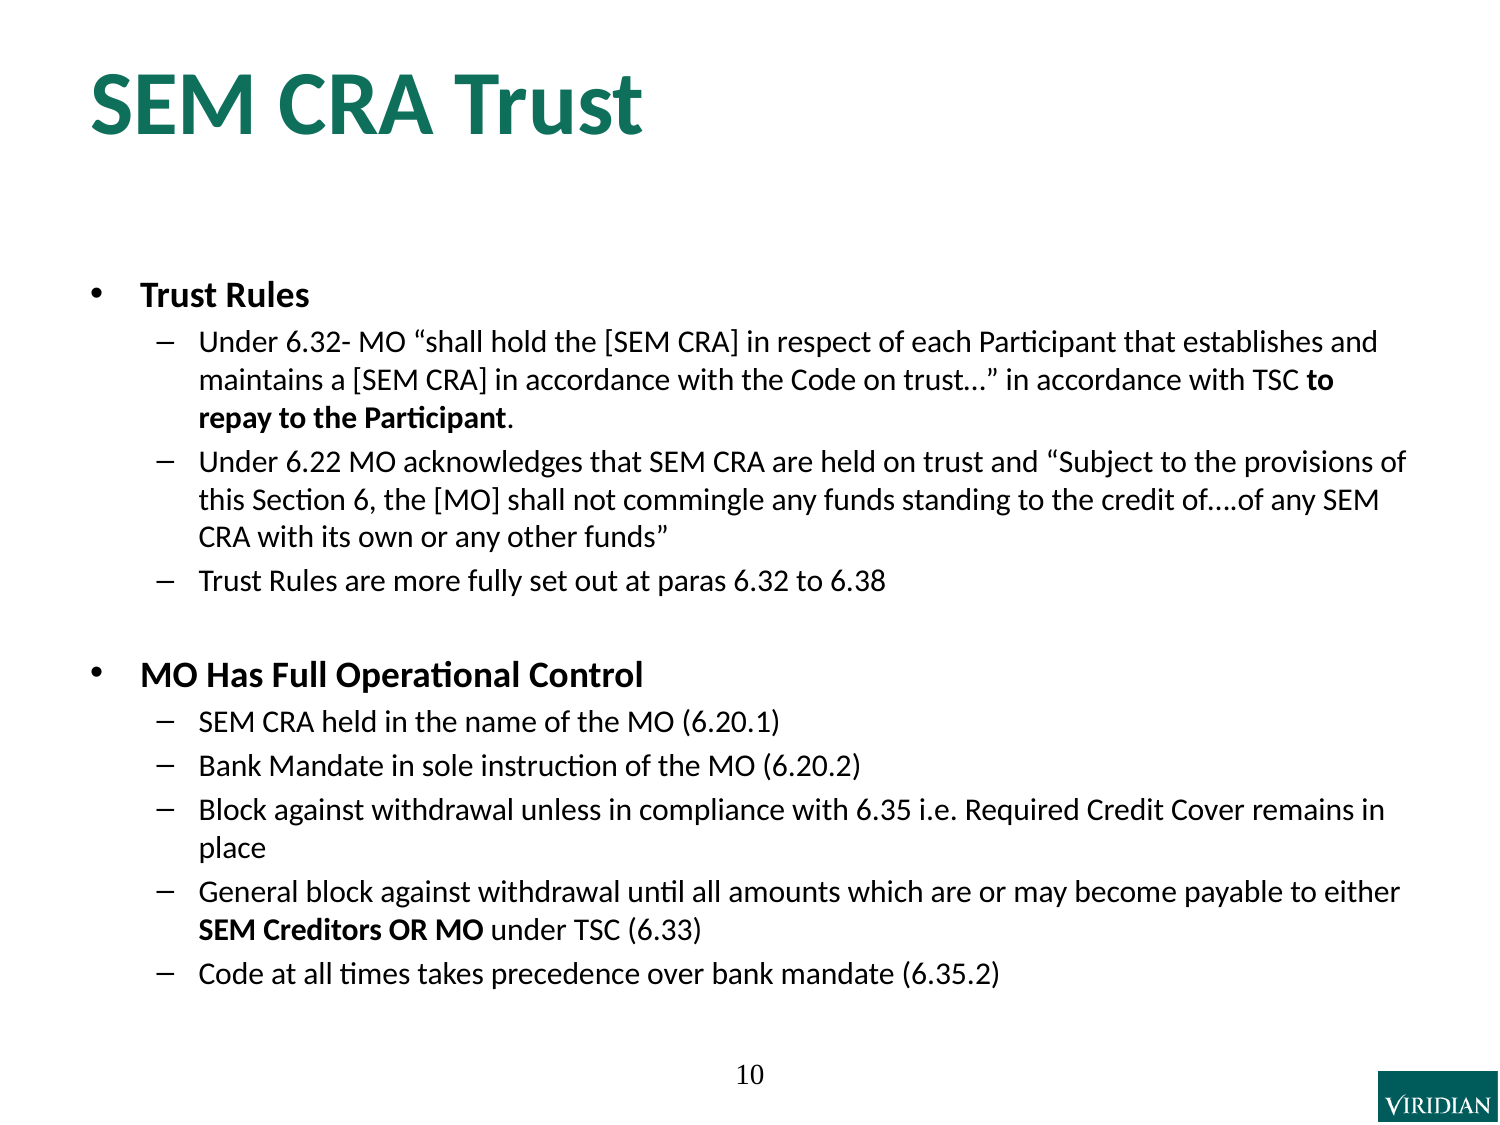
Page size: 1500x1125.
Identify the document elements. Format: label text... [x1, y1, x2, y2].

footer 10 [512, 1042, 988, 1103]
title SEM CRA Trust [75, 3, 1425, 192]
picture [1375, 1068, 1500, 1125]
list Trust Rules Under 6.32- MO “shall hold the [SEM CRA] in respect of each Participant that establishes and maintains a [SEM CRA] in accordance with the Code on trust…” in accordance with TSC to repay to the Participant. Under 6.22 MO acknowledges that SEM CRA are held on trust and “Subject to the provisions of this Section 6, the [MO] shall not commingle any funds standing to the credit of….of any SEM CRA with its own or any other funds” Trust Rules are more fully set out at paras 6.32 to 6.38 MO Has Full Operational Control SEM CRA held in the name of the MO (6.20.1) Bank Mandate in sole instruction of the MO (6.20.2) Block against withdrawal unless in compliance with 6.35 i.e. Required Credit Cover remains in place General block against withdrawal until all amounts which are or may become payable to either SEM Creditors OR MO under TSC (6.33) Code at all times takes precedence over bank mandate (6.35.2) [75, 262, 1425, 1005]
